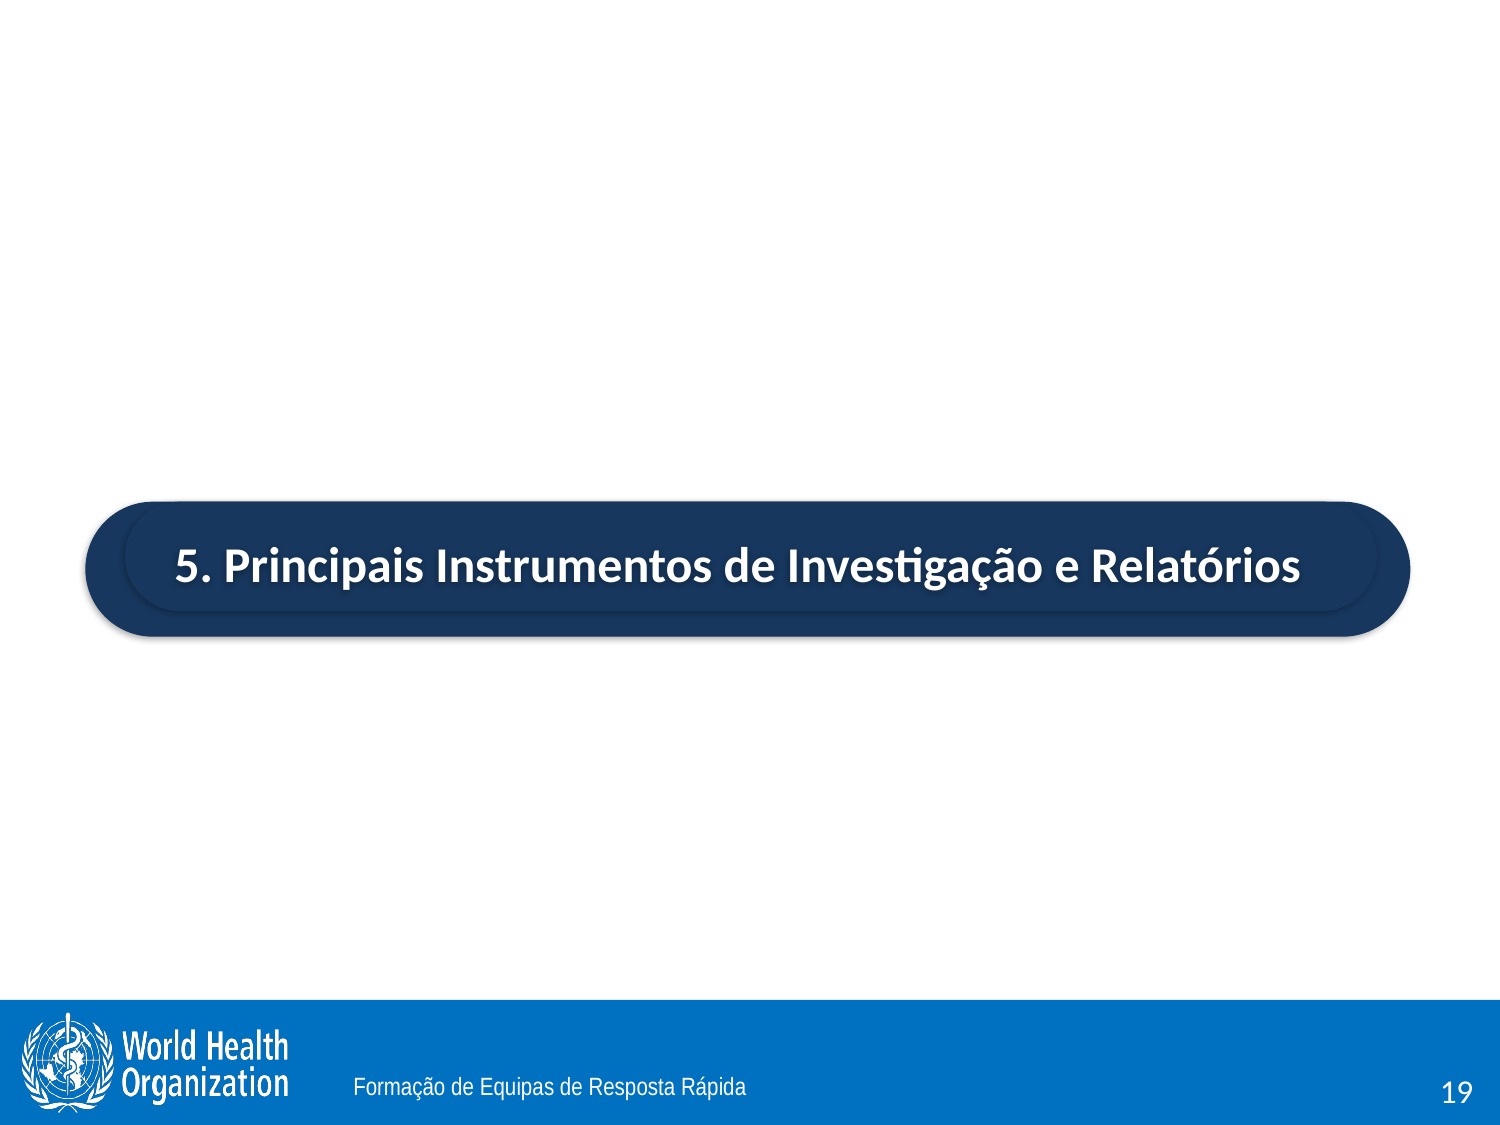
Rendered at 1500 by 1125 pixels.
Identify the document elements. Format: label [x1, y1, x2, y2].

picture [21, 1012, 288, 1113]
text_box [85, 501, 1411, 637]
